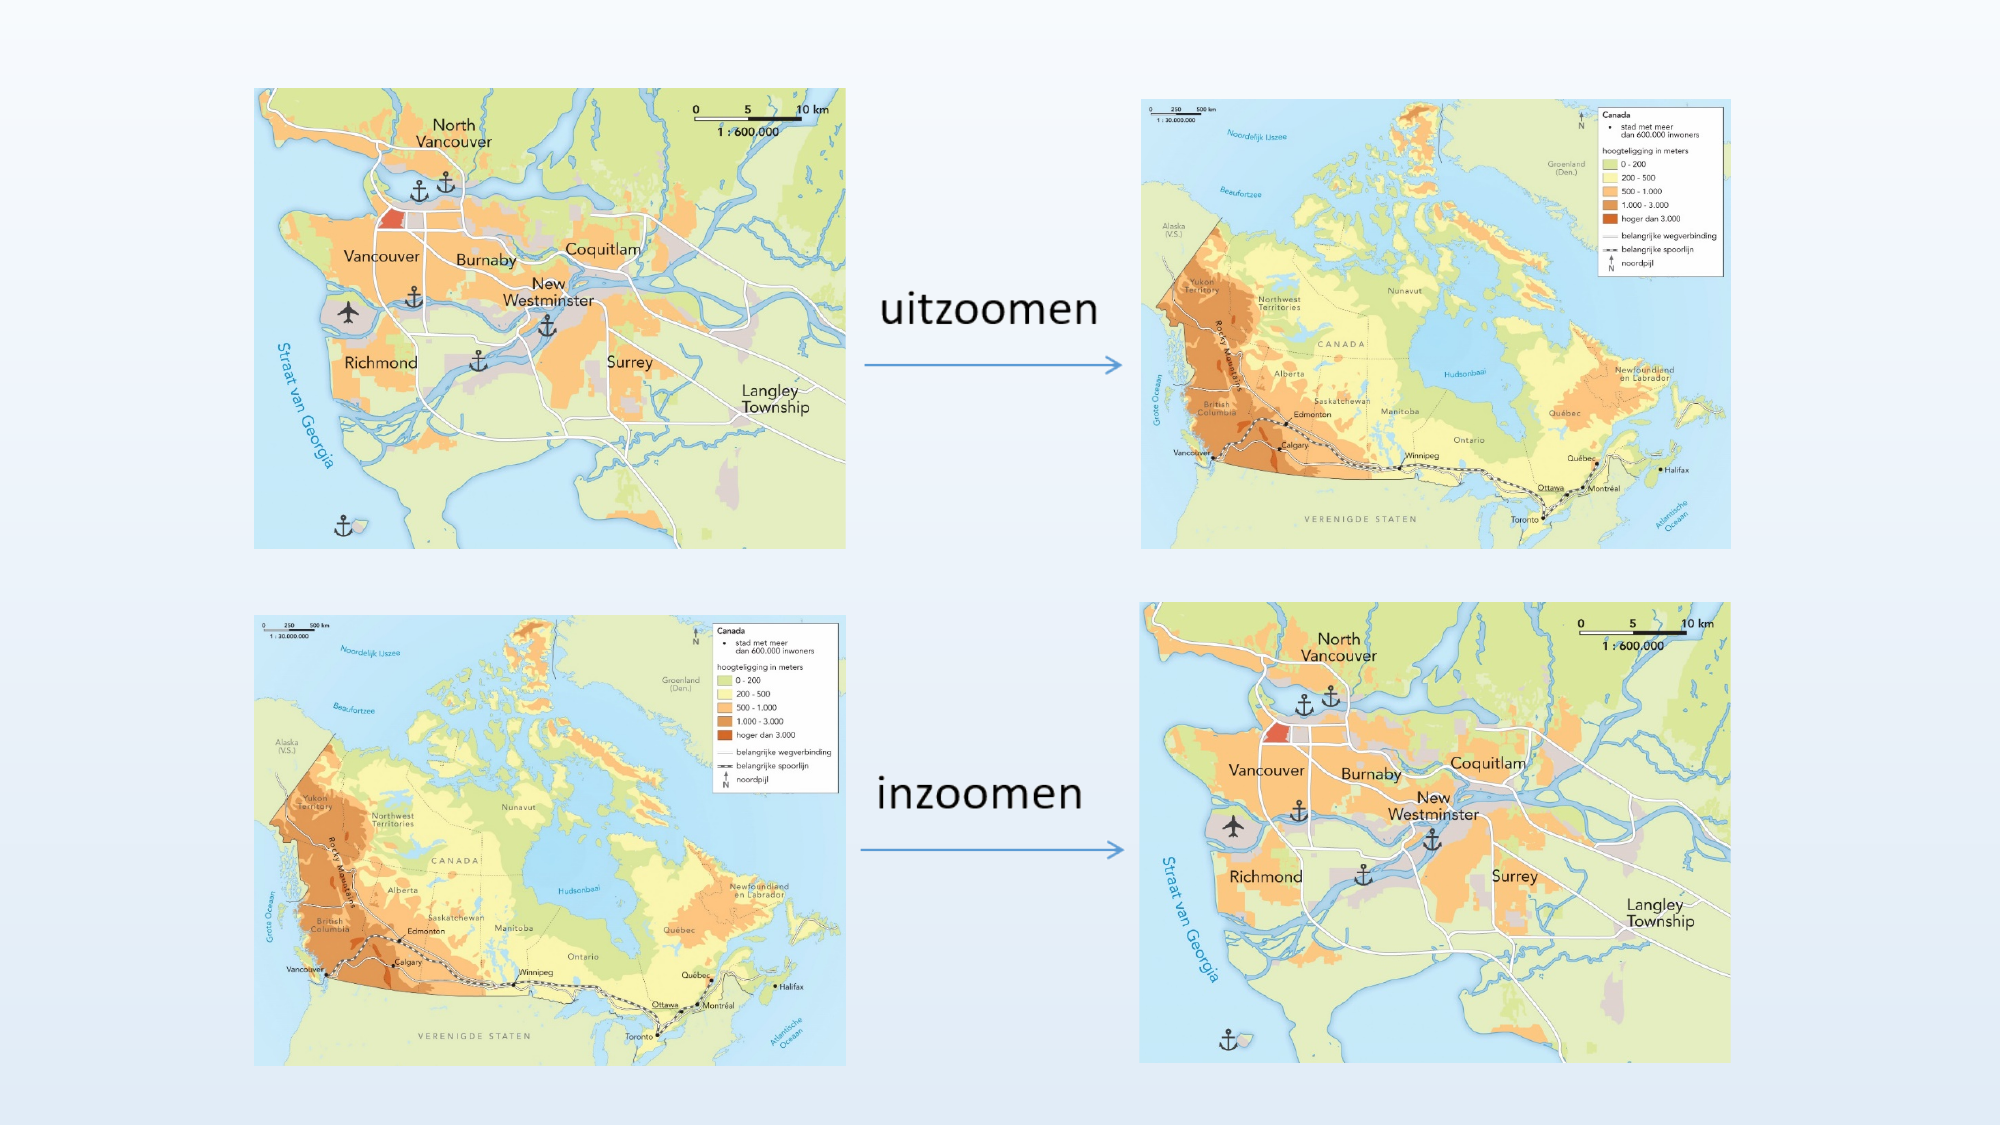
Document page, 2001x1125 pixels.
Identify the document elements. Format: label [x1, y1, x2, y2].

picture [1141, 99, 1731, 549]
picture [254, 88, 846, 549]
picture [856, 265, 1131, 395]
picture [254, 615, 846, 1066]
picture [849, 602, 1731, 1063]
